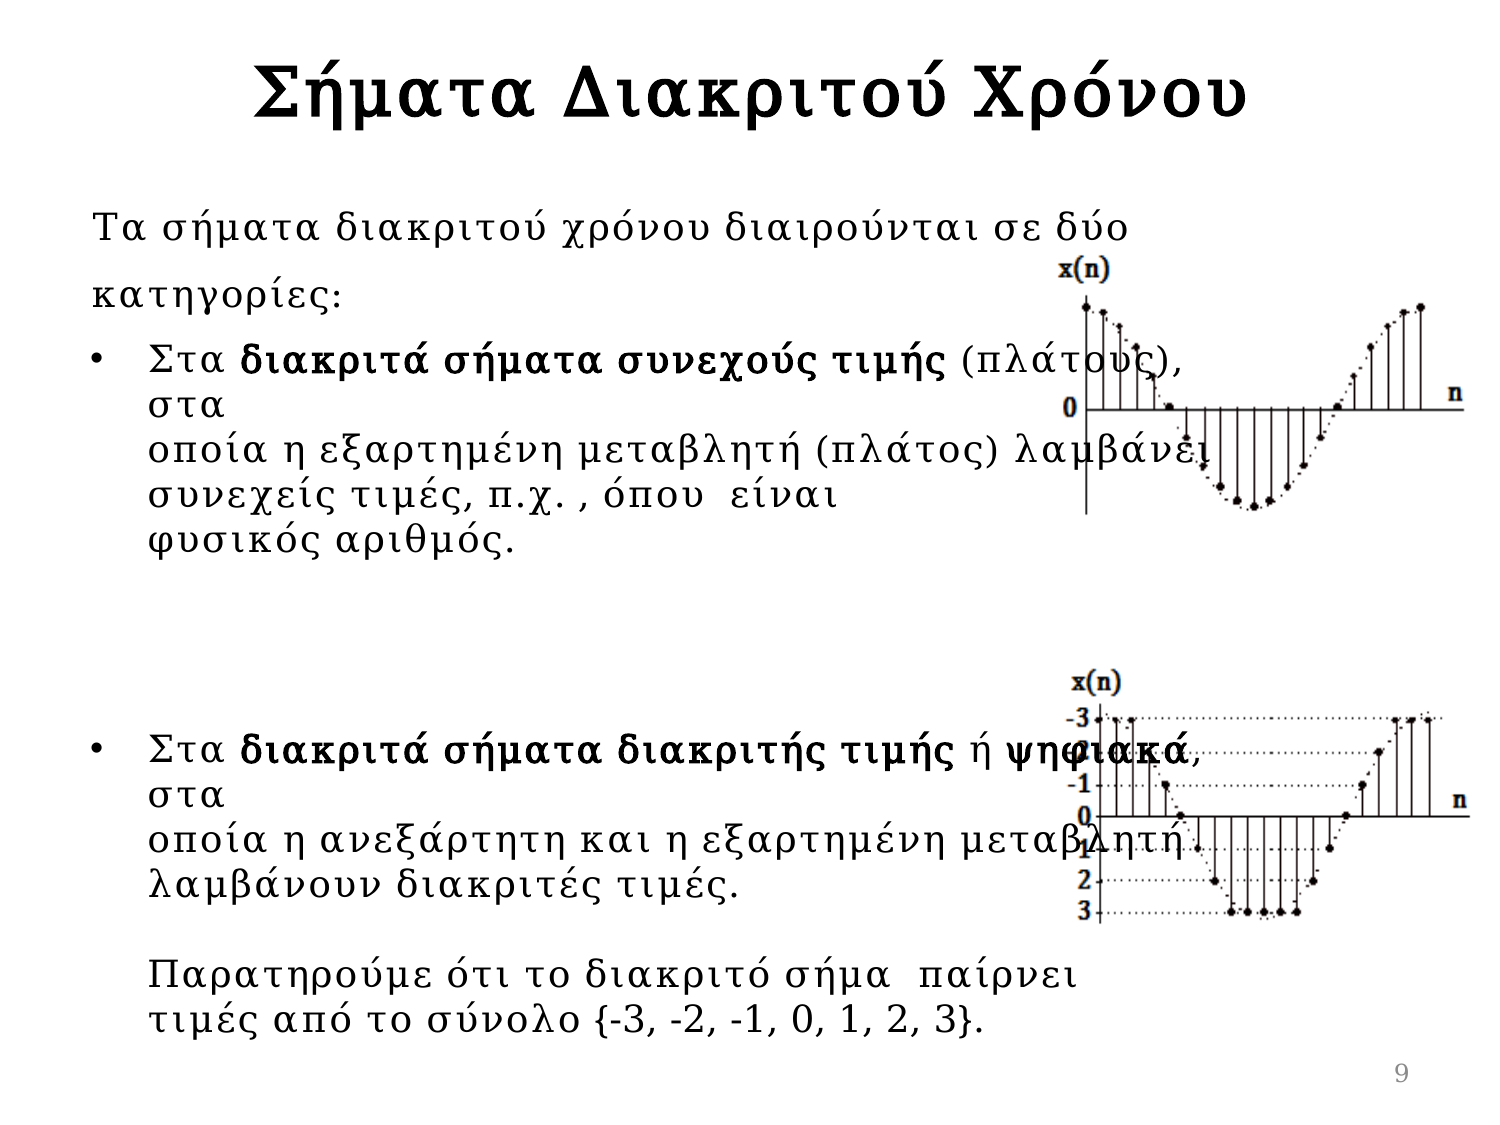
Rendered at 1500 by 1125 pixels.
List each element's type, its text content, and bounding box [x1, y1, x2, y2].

slide_number 9 [1222, 1042, 1425, 1103]
title Σήματα Διακριτού Χρόνου [75, 19, 1425, 159]
picture [1057, 656, 1480, 954]
picture [1045, 235, 1483, 540]
